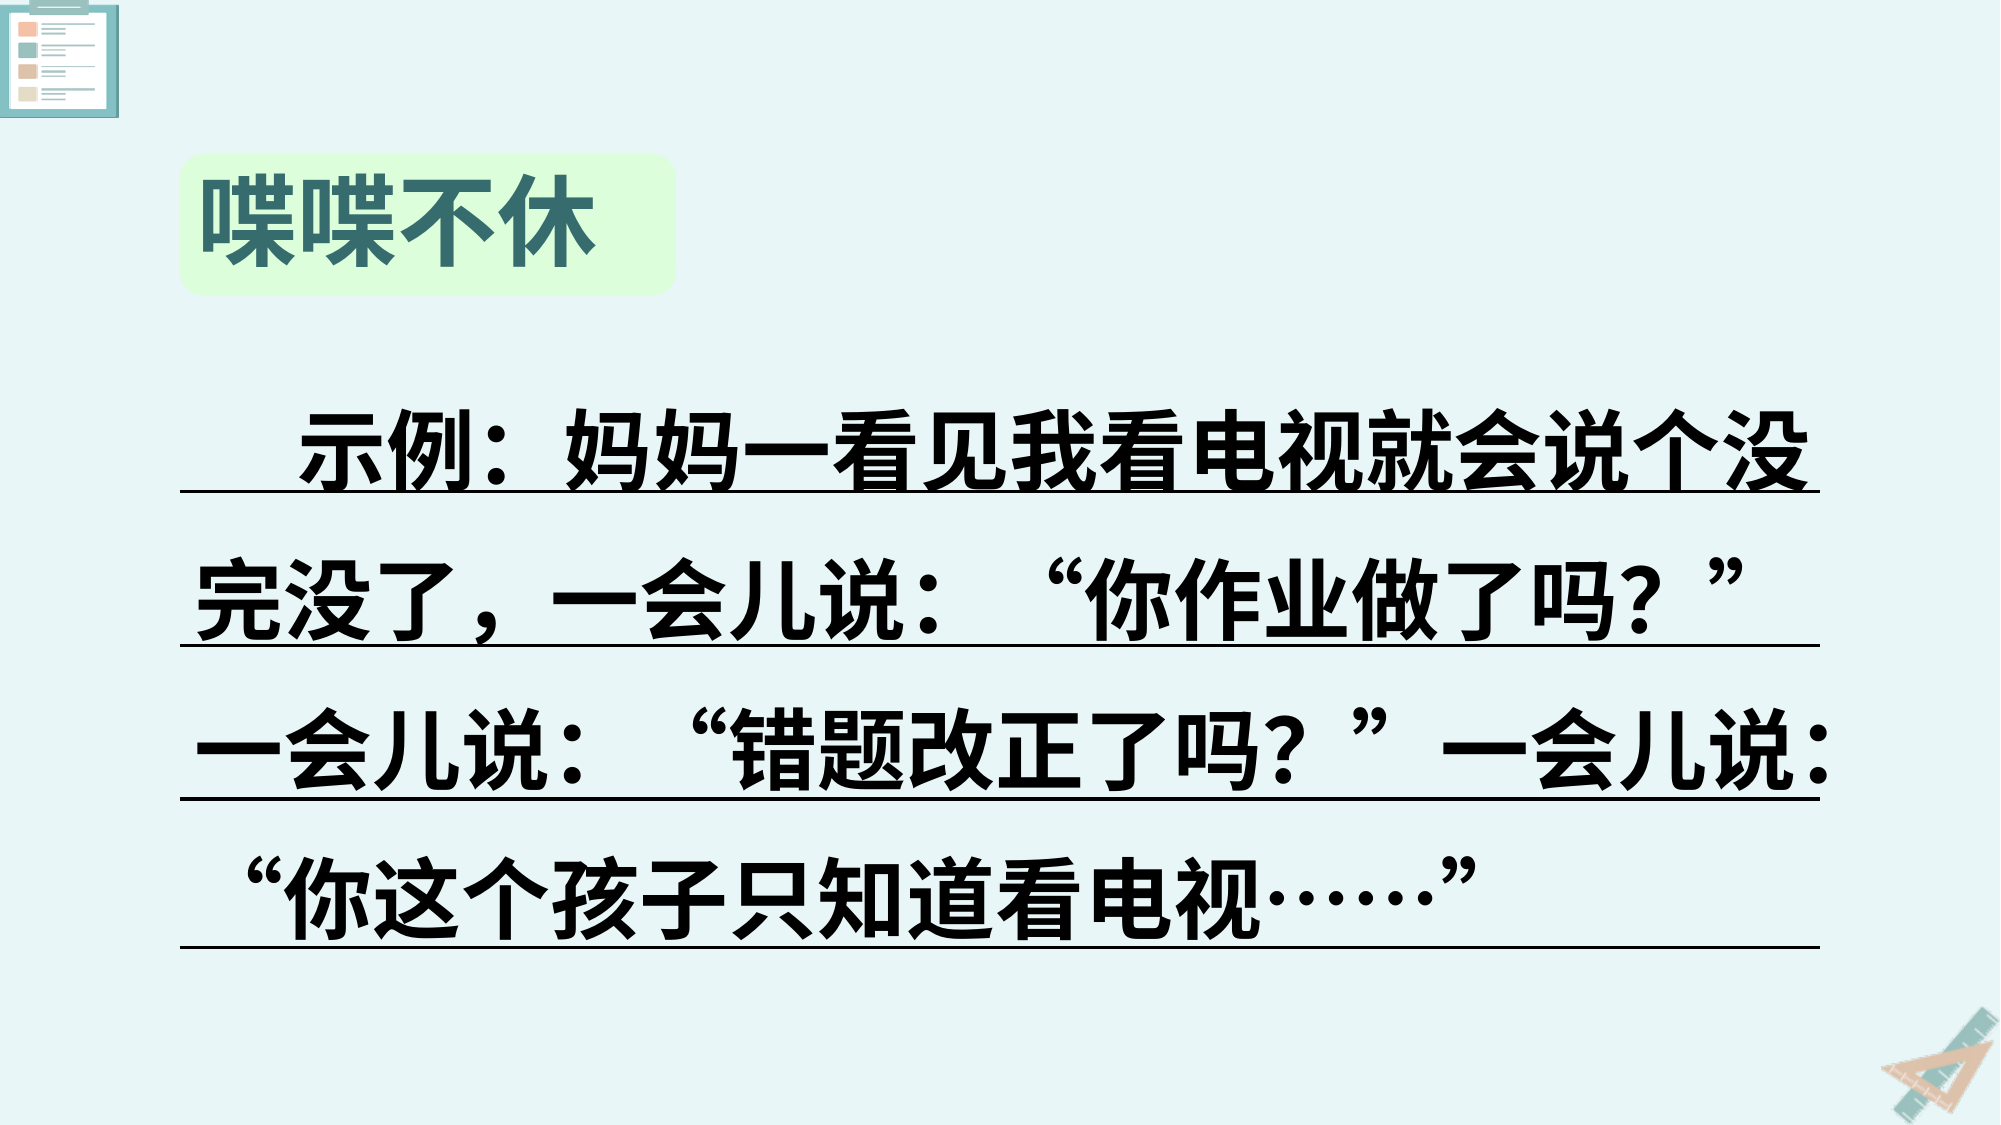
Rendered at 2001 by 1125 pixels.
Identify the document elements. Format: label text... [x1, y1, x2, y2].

picture [0, 0, 119, 119]
text_box [178, 153, 678, 297]
text_box 喋喋不休 [192, 161, 668, 278]
text_box 示例：妈妈一看见我看电视就会说个没完没了，一会儿说：“你作业做了吗？”一会儿说：“错题改正了吗？”一会儿说：“你这个孩子只知道看电视……” [179, 345, 1843, 958]
picture [1881, 1006, 2000, 1125]
